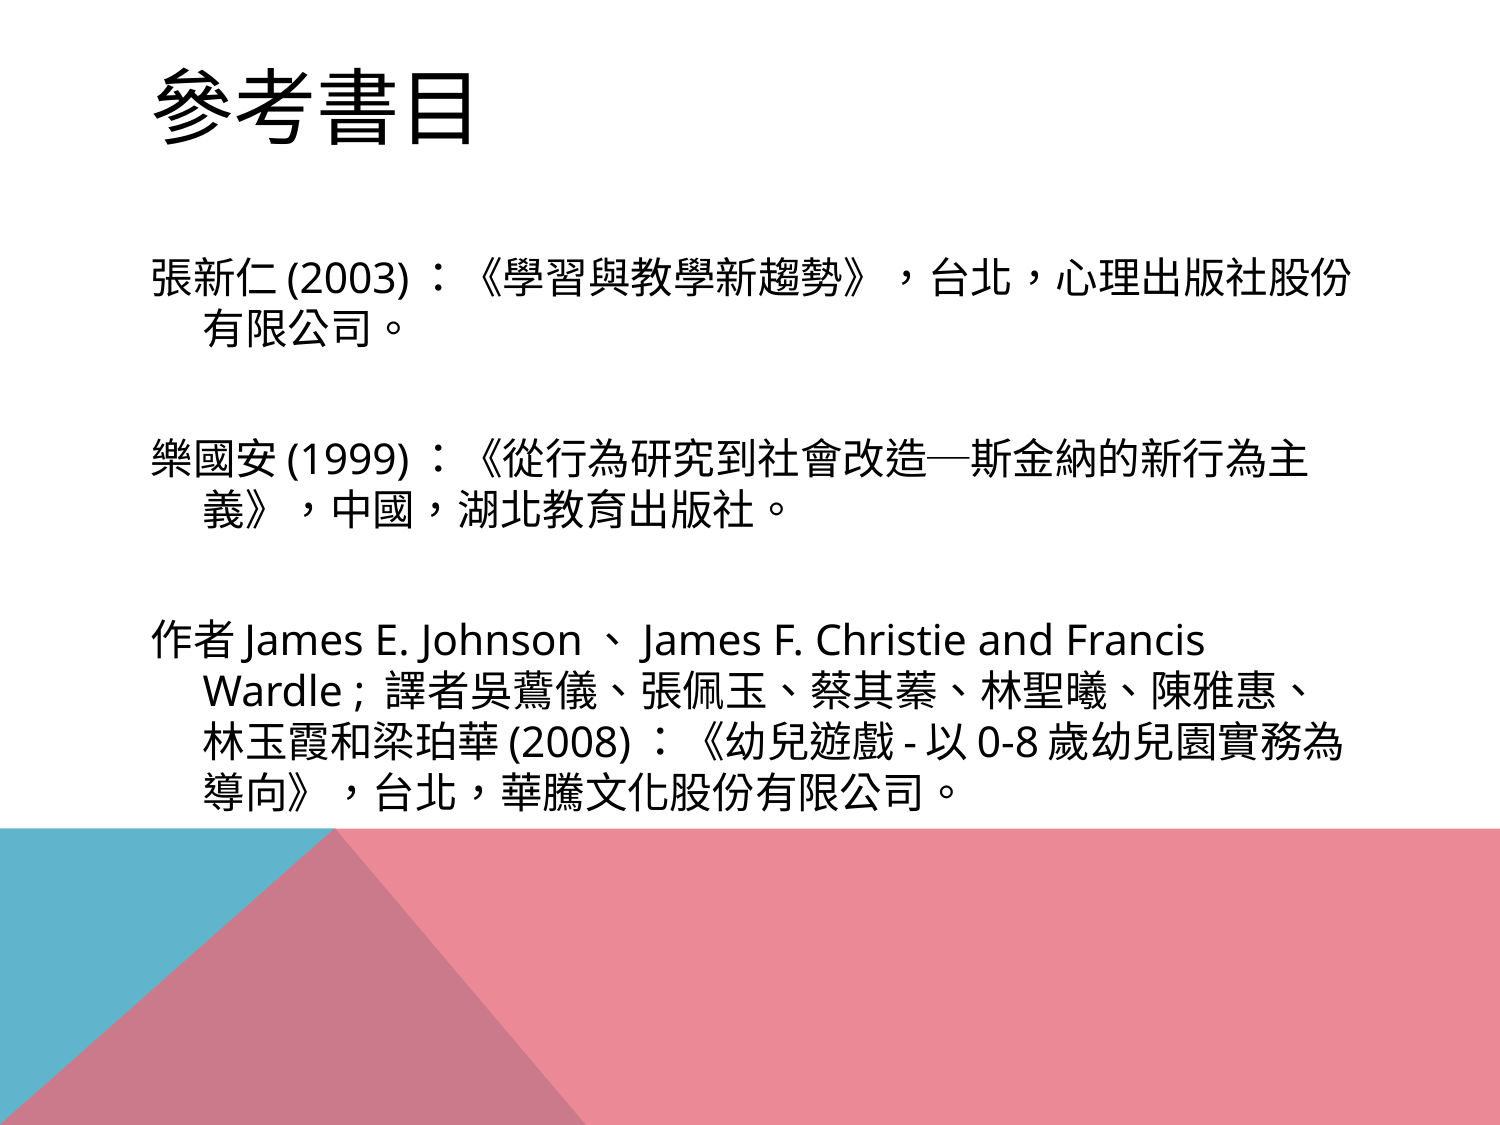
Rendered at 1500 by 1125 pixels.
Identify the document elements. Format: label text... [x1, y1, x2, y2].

list 張新仁(2003)：《學習與教學新趨勢》，台北，心理出版社股份有限公司。 樂國安(1999)：《從行為研究到社會改造─斯金納的新行為主義》，中國，湖北教育出版社。 作者James E. Johnson、James F. Christie and Francis Wardle ; 譯者吳鷰儀、張佩玉、蔡其蓁、林聖曦、陳雅惠、林玉霞和梁珀華(2008)：《幼兒遊戲-以0-8歲幼兒園實務為導向》，台北，華騰文化股份有限公司。 [135, 243, 1370, 831]
title 參考書目 [135, 60, 1369, 150]
